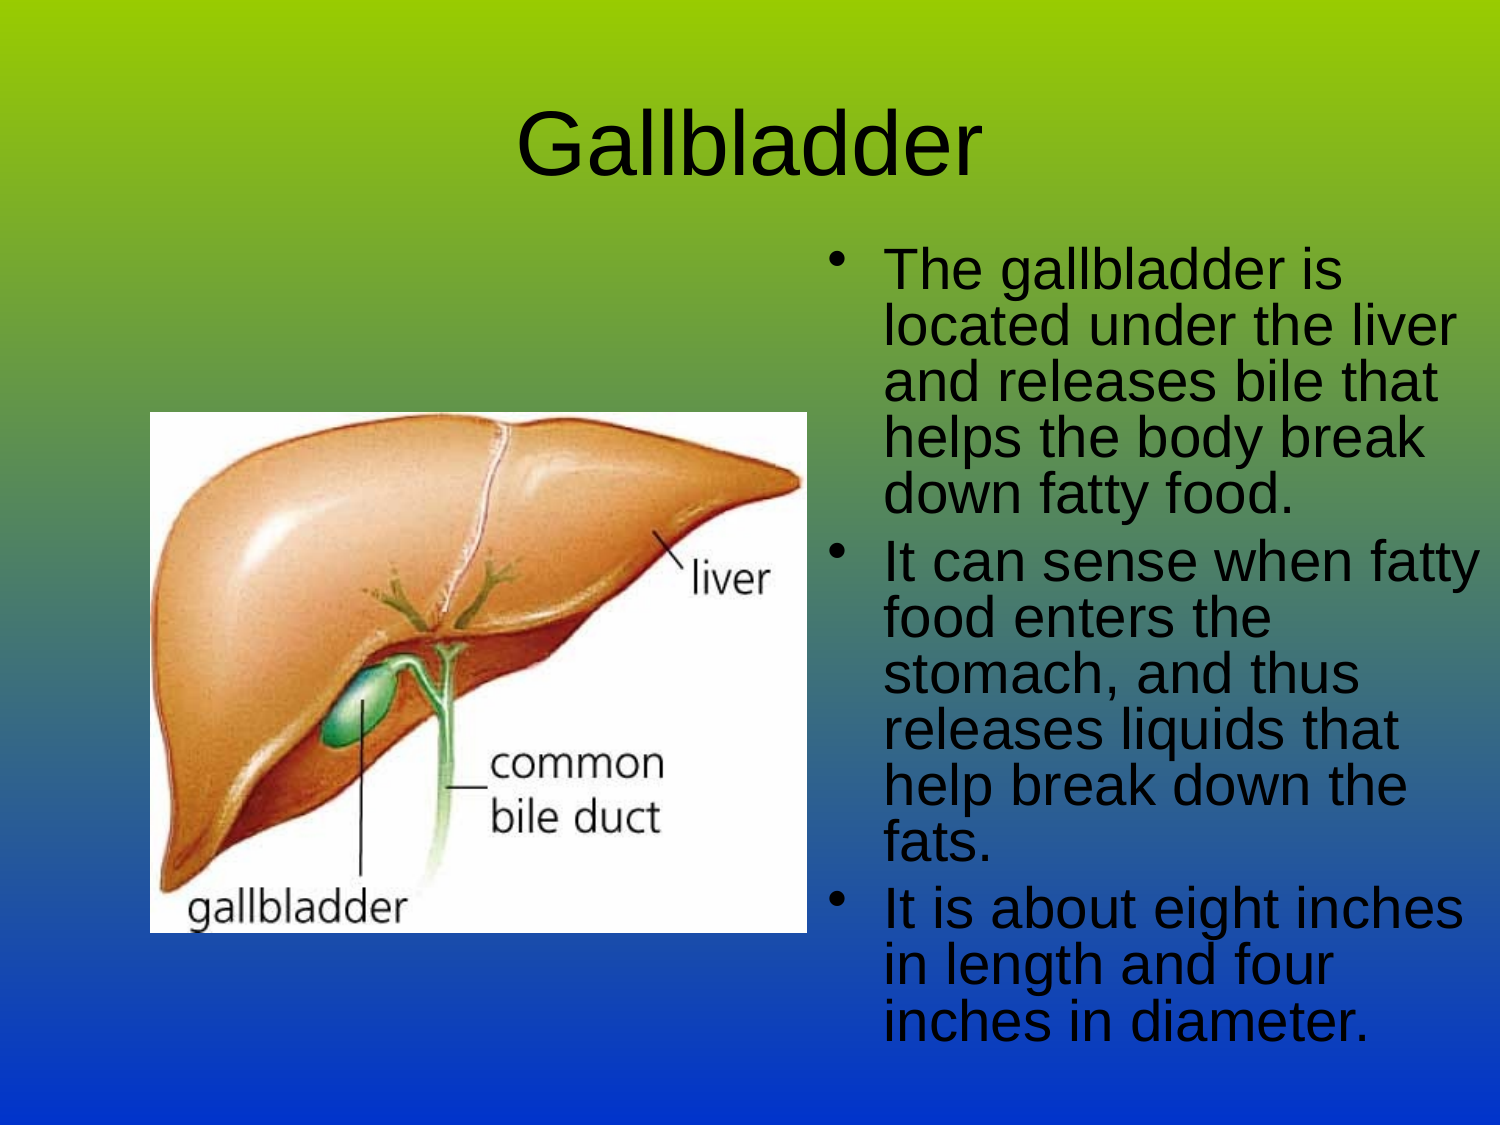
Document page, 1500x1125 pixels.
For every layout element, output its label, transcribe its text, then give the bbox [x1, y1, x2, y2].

picture [149, 412, 807, 934]
list The gallbladder is located under the liver and releases bile that helps the body break down fatty food. It can sense when fatty food enters the stomach, and thus releases liquids that help break down the fats. It is about eight inches in length and four inches in diameter. [812, 237, 1500, 1031]
title Gallbladder [74, 44, 1426, 233]
